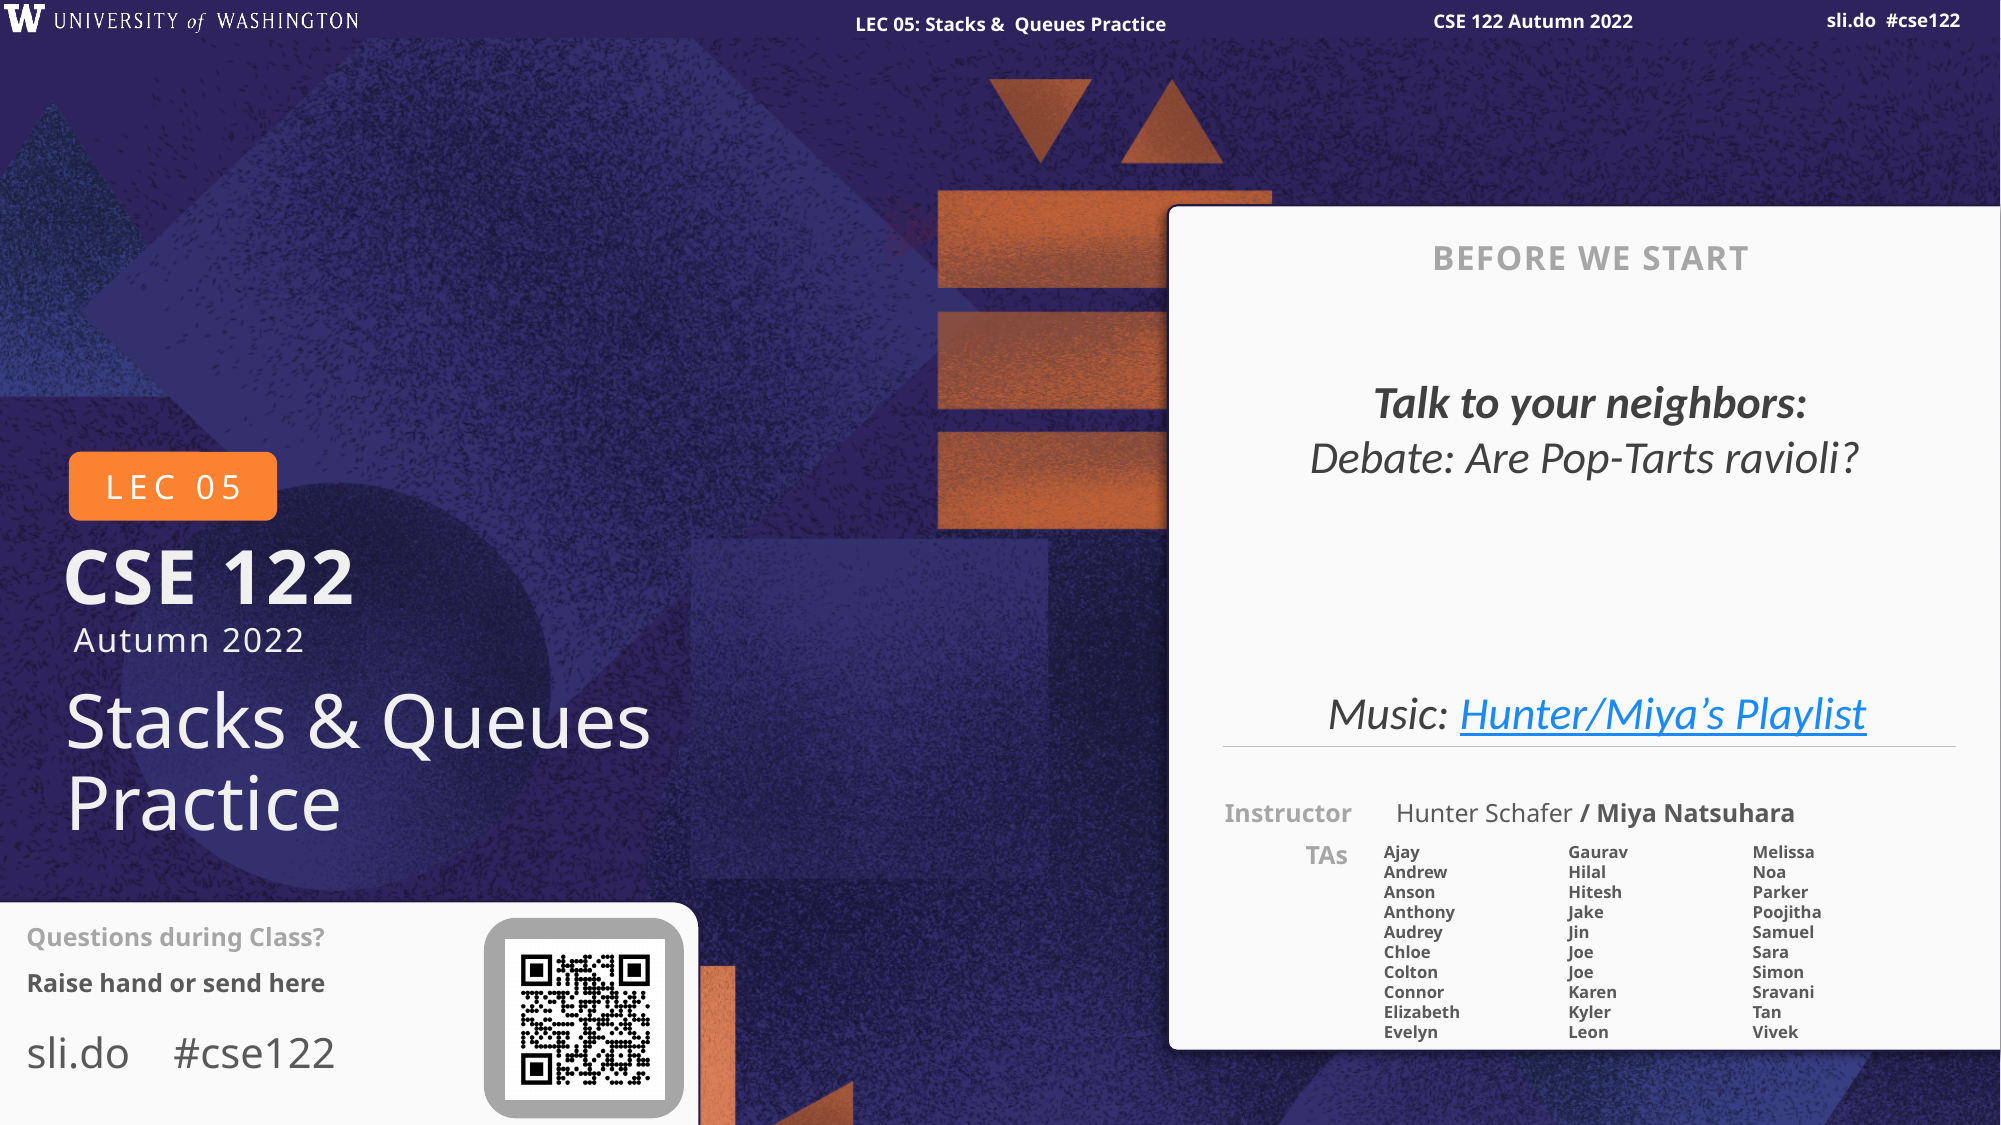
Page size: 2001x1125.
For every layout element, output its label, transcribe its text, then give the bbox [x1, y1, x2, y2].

picture [505, 939, 665, 1100]
text_box Music: Hunter/Miya’s Playlist [1251, 676, 1943, 747]
picture [4, 4, 358, 33]
text_box BEFORE WE START [1210, 230, 1971, 285]
picture [0, 38, 2001, 1125]
title Stacks & Queues Practice [50, 676, 1132, 998]
text_box Talk to your neighbors: Debate: Are Pop-Tarts ravioli? [1223, 364, 1958, 490]
